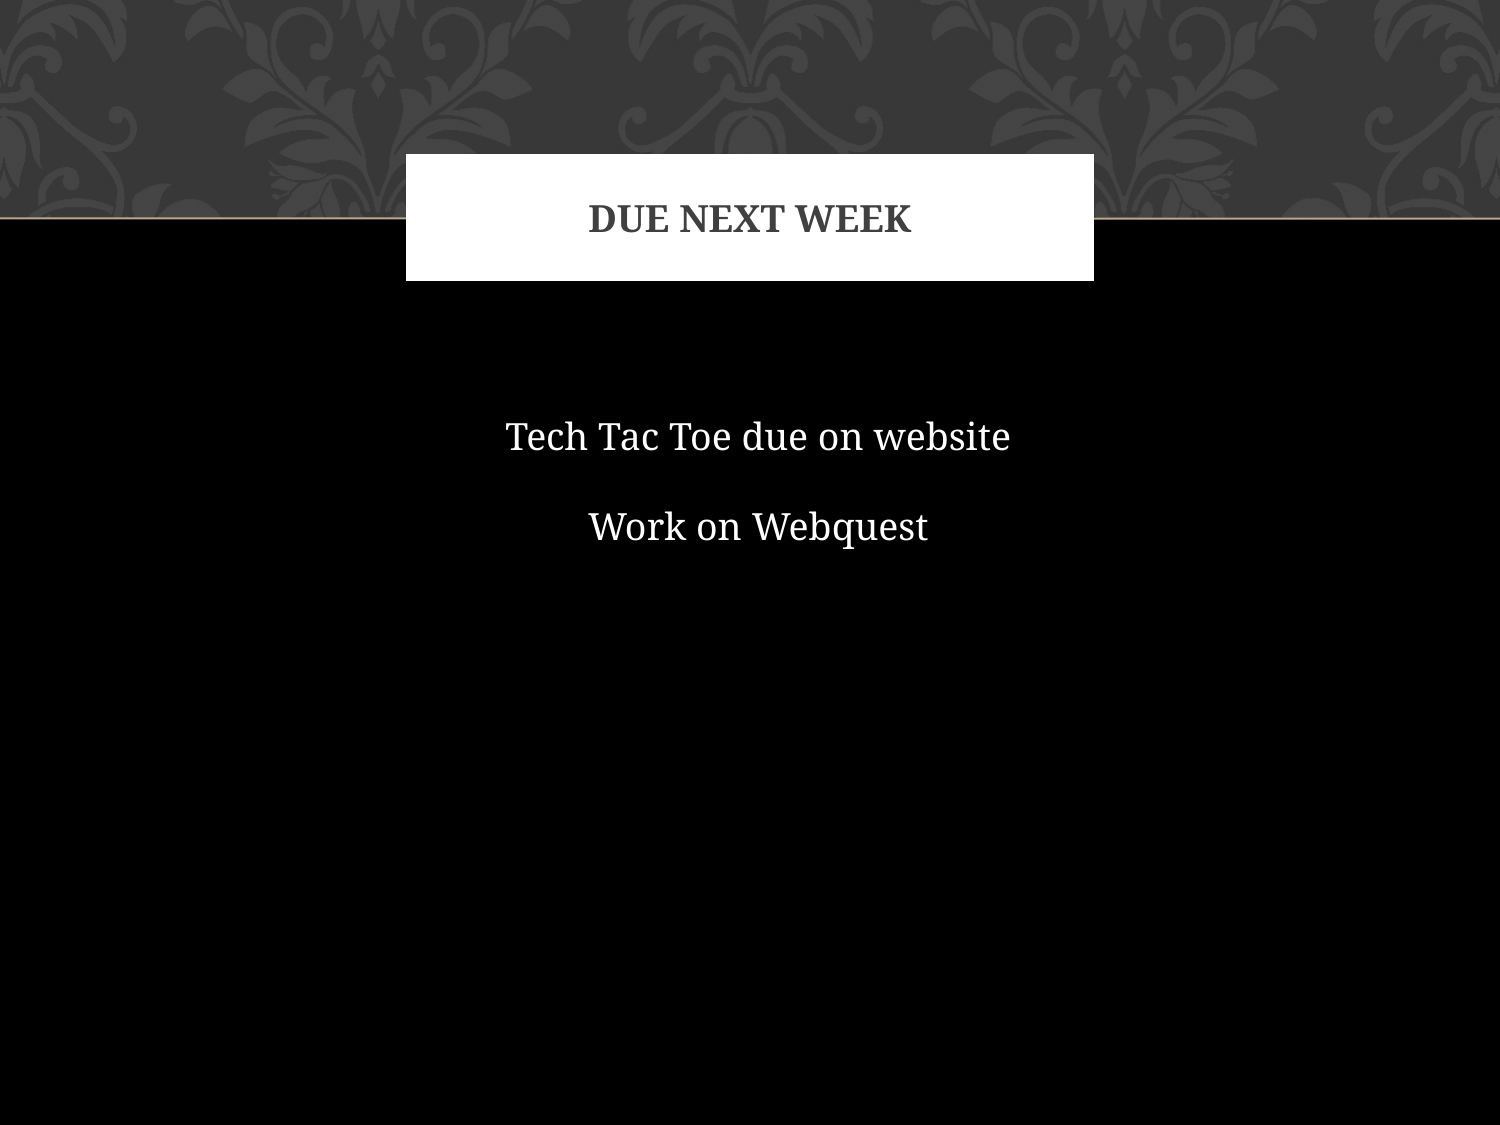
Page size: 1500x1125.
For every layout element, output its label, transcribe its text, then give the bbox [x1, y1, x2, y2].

text_box Tech Tac Toe due on website Work on Webquest [115, 405, 1402, 601]
list [75, 331, 1425, 672]
title Due next week [406, 154, 1094, 281]
